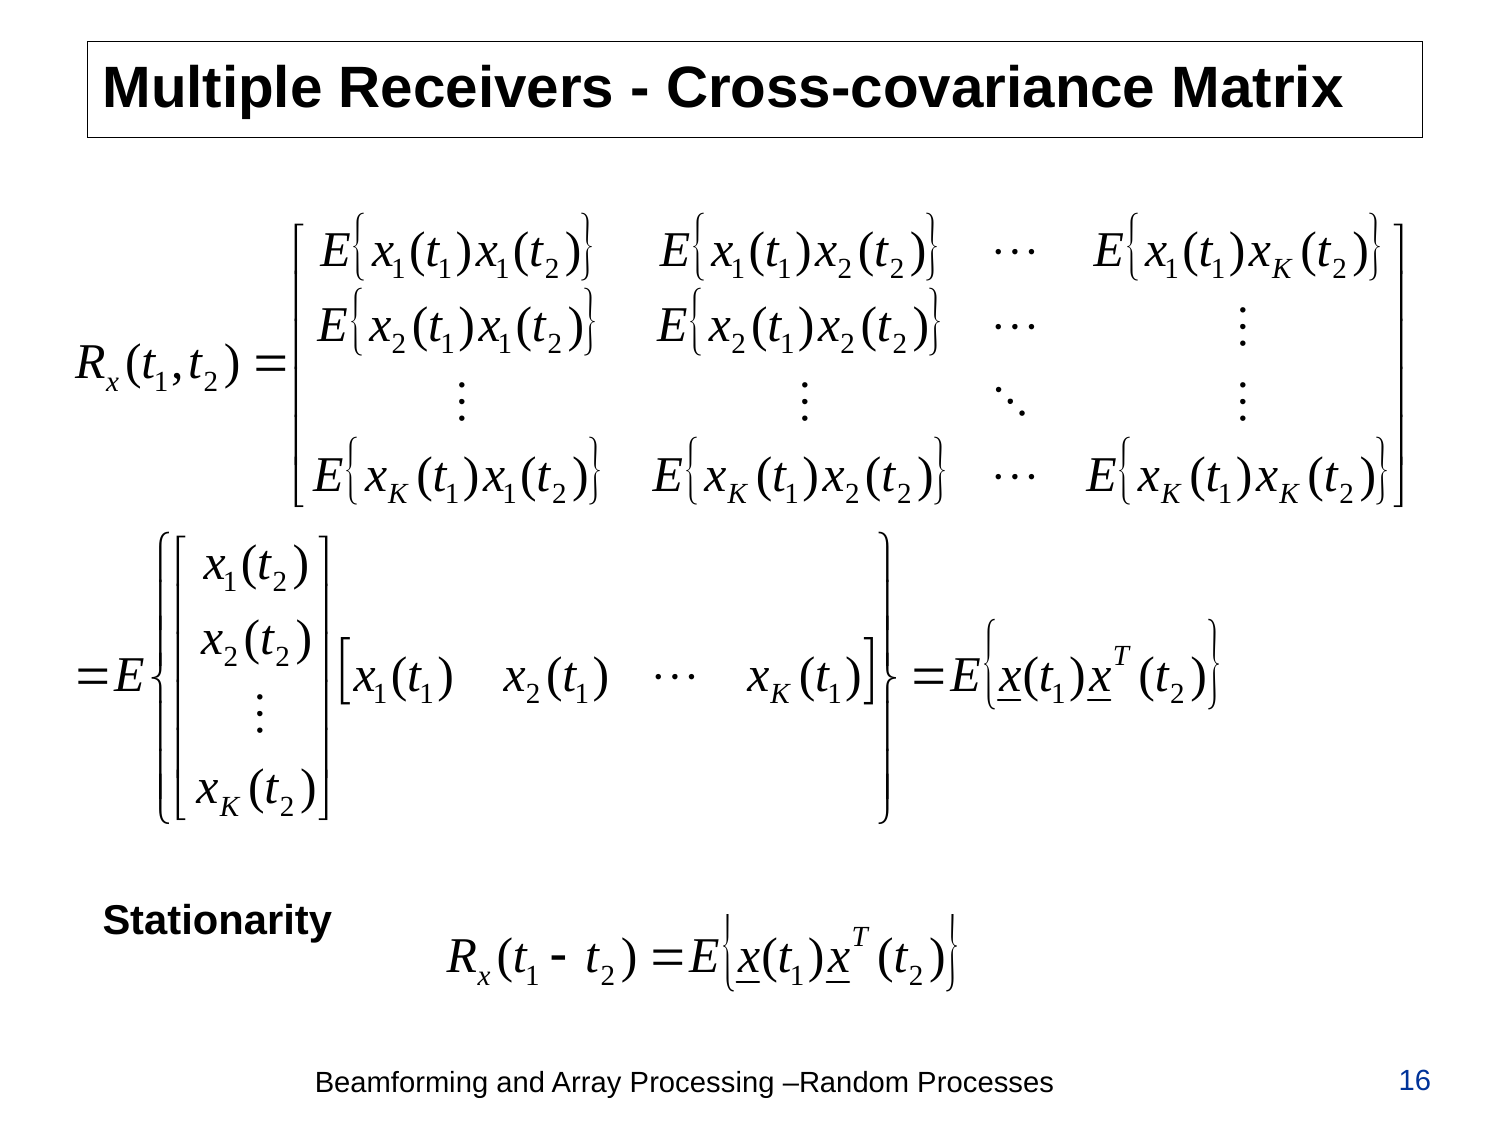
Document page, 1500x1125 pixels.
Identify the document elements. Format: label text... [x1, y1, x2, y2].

slide_number 16 [1207, 1055, 1447, 1102]
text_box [437, 914, 969, 999]
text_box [65, 212, 1423, 837]
list Stationarity [87, 875, 350, 957]
title Multiple Receivers - Cross-covariance Matrix [87, 41, 1423, 138]
